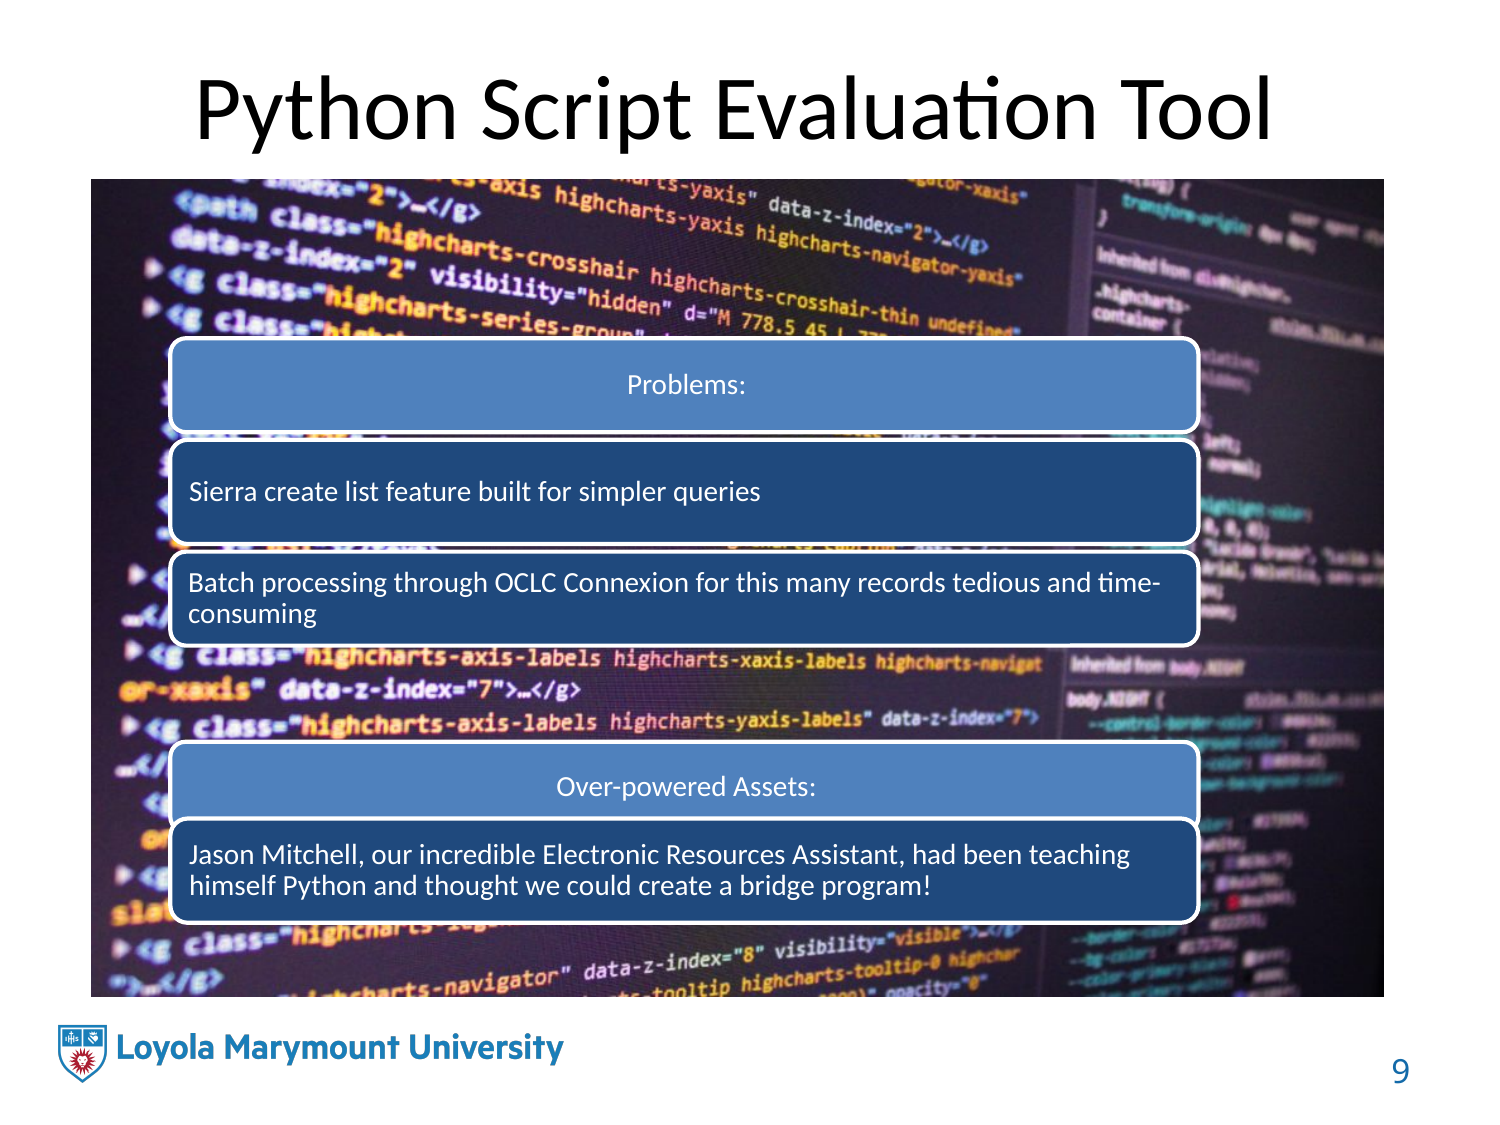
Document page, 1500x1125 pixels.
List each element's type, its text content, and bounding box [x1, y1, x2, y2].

picture [90, 178, 1384, 998]
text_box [170, 246, 1199, 947]
slide_number 9 [1074, 1042, 1425, 1103]
title Python Script Evaluation Tool [139, 8, 1332, 177]
